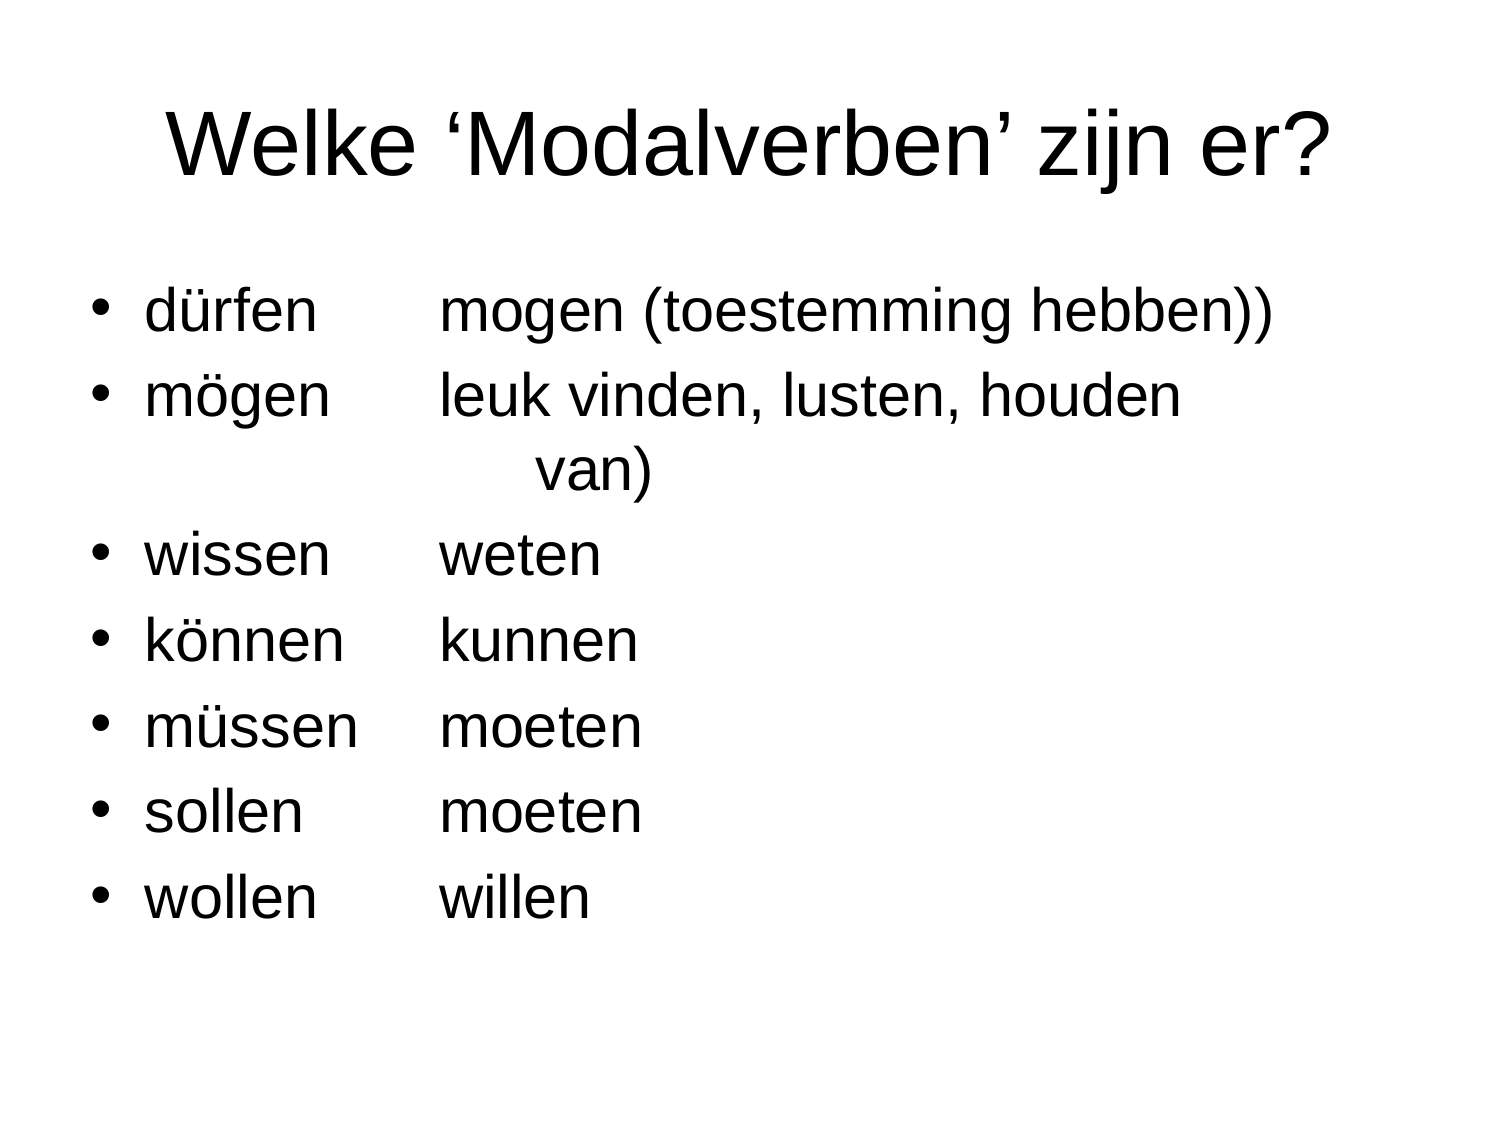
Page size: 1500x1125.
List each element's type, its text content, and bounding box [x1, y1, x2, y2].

title Welke ‘Modalverben’ zijn er? [75, 45, 1425, 233]
list dürfen mogen (toestemming hebben)) mögen leuk vinden, lusten, houden van) wissen weten können kunnen müssen moeten sollen moeten wollen willen [75, 262, 1425, 1005]
